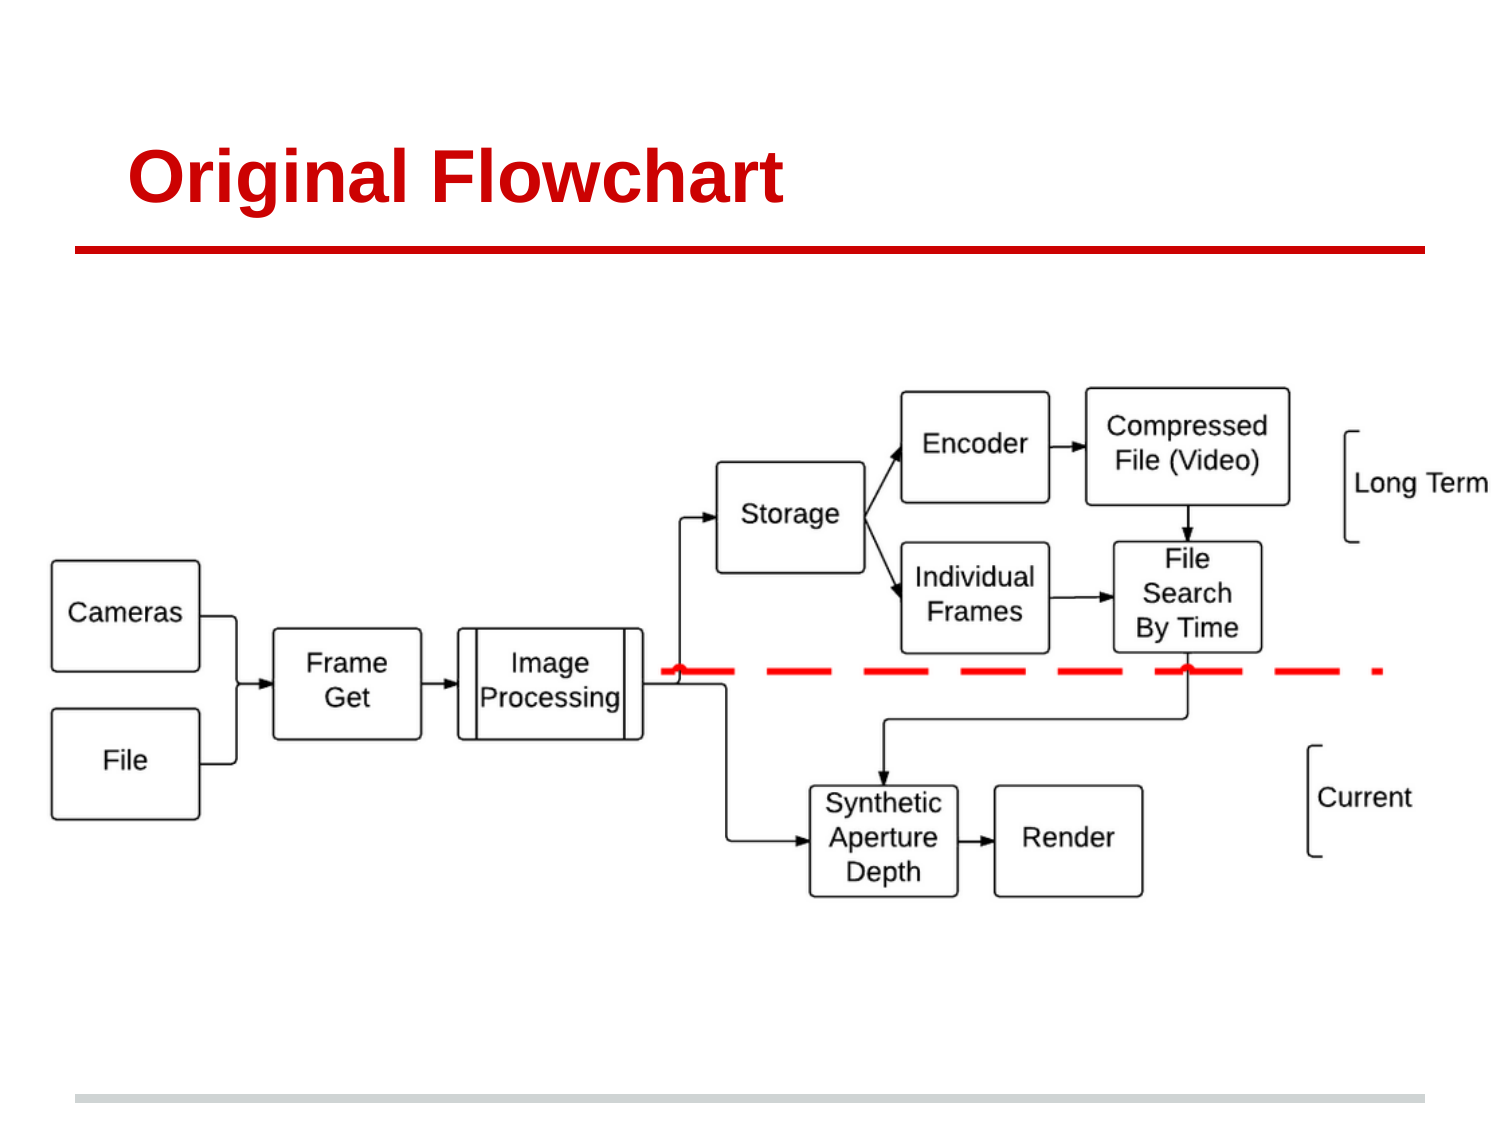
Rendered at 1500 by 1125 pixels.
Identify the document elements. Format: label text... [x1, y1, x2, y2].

text_box [0, 349, 1500, 921]
title Original Flowchart [75, 45, 1425, 233]
